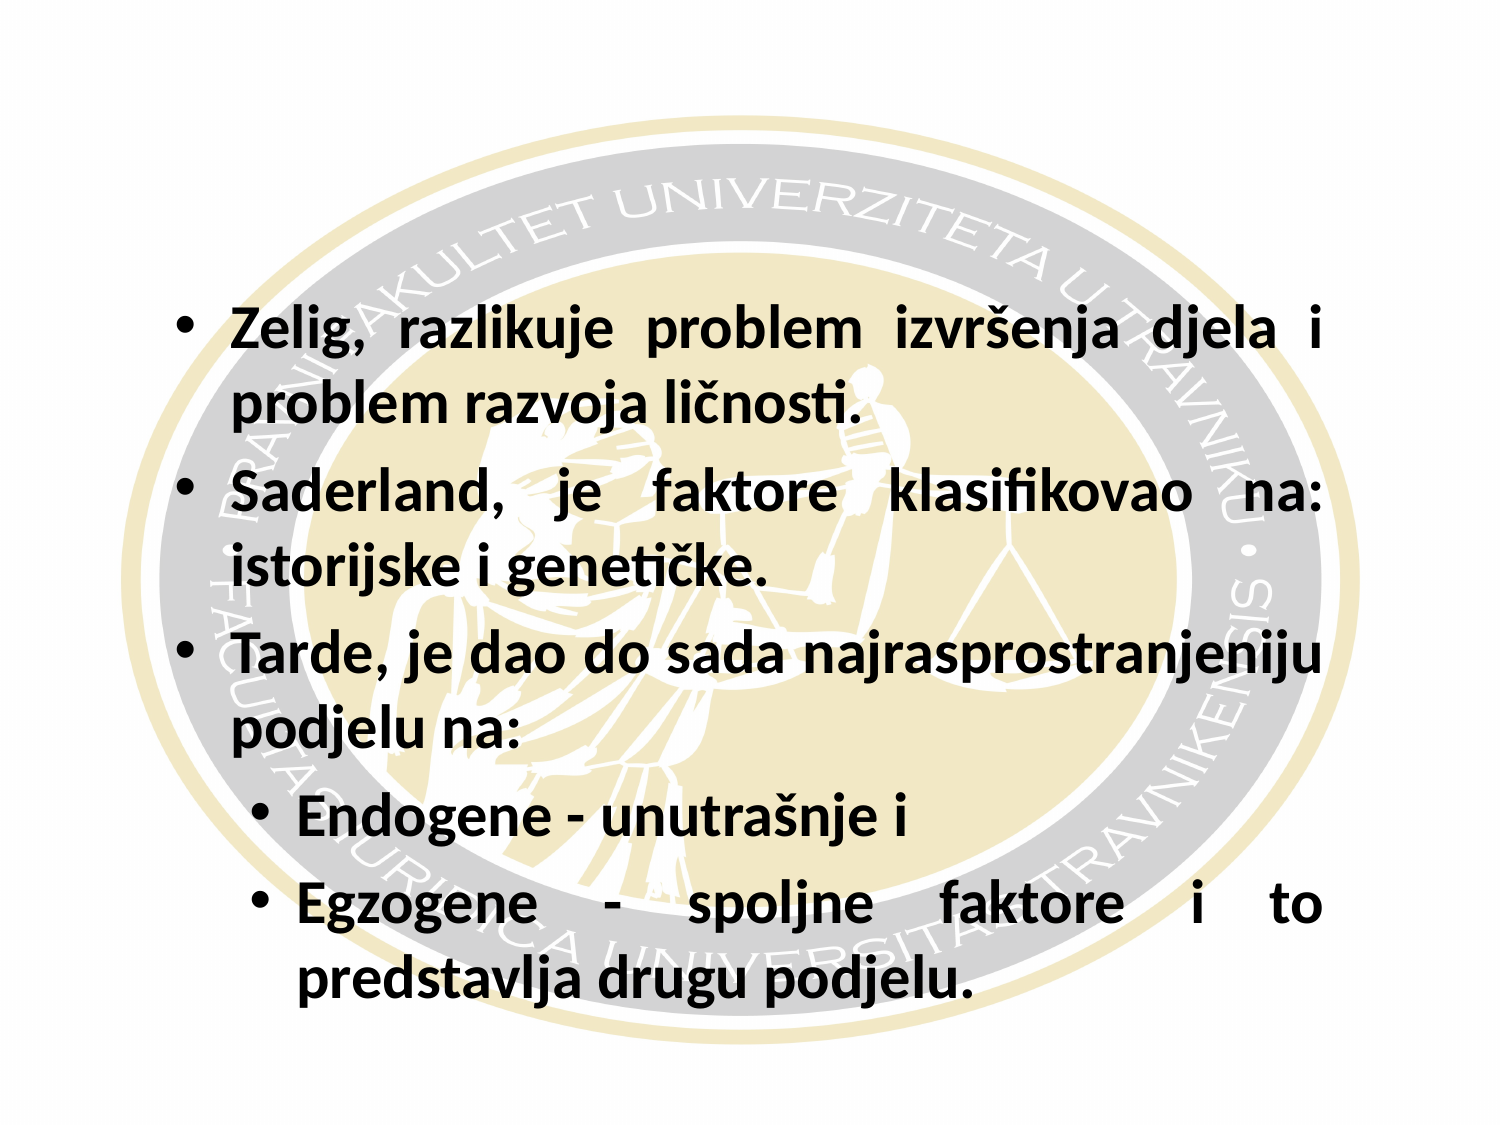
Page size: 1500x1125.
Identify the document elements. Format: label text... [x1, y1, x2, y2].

list Zelig, razlikuje problem izvršenja djela i problem razvoja ličnosti. Saderland, je faktore klasifikovao na: istorijske i genetičke. Tarde, je dao do sada najrasprostranjeniju podjelu na: Endogene - unutrašnje i Egzogene - spoljne faktore i to predstavlja drugu podjelu. [159, 278, 1341, 1059]
